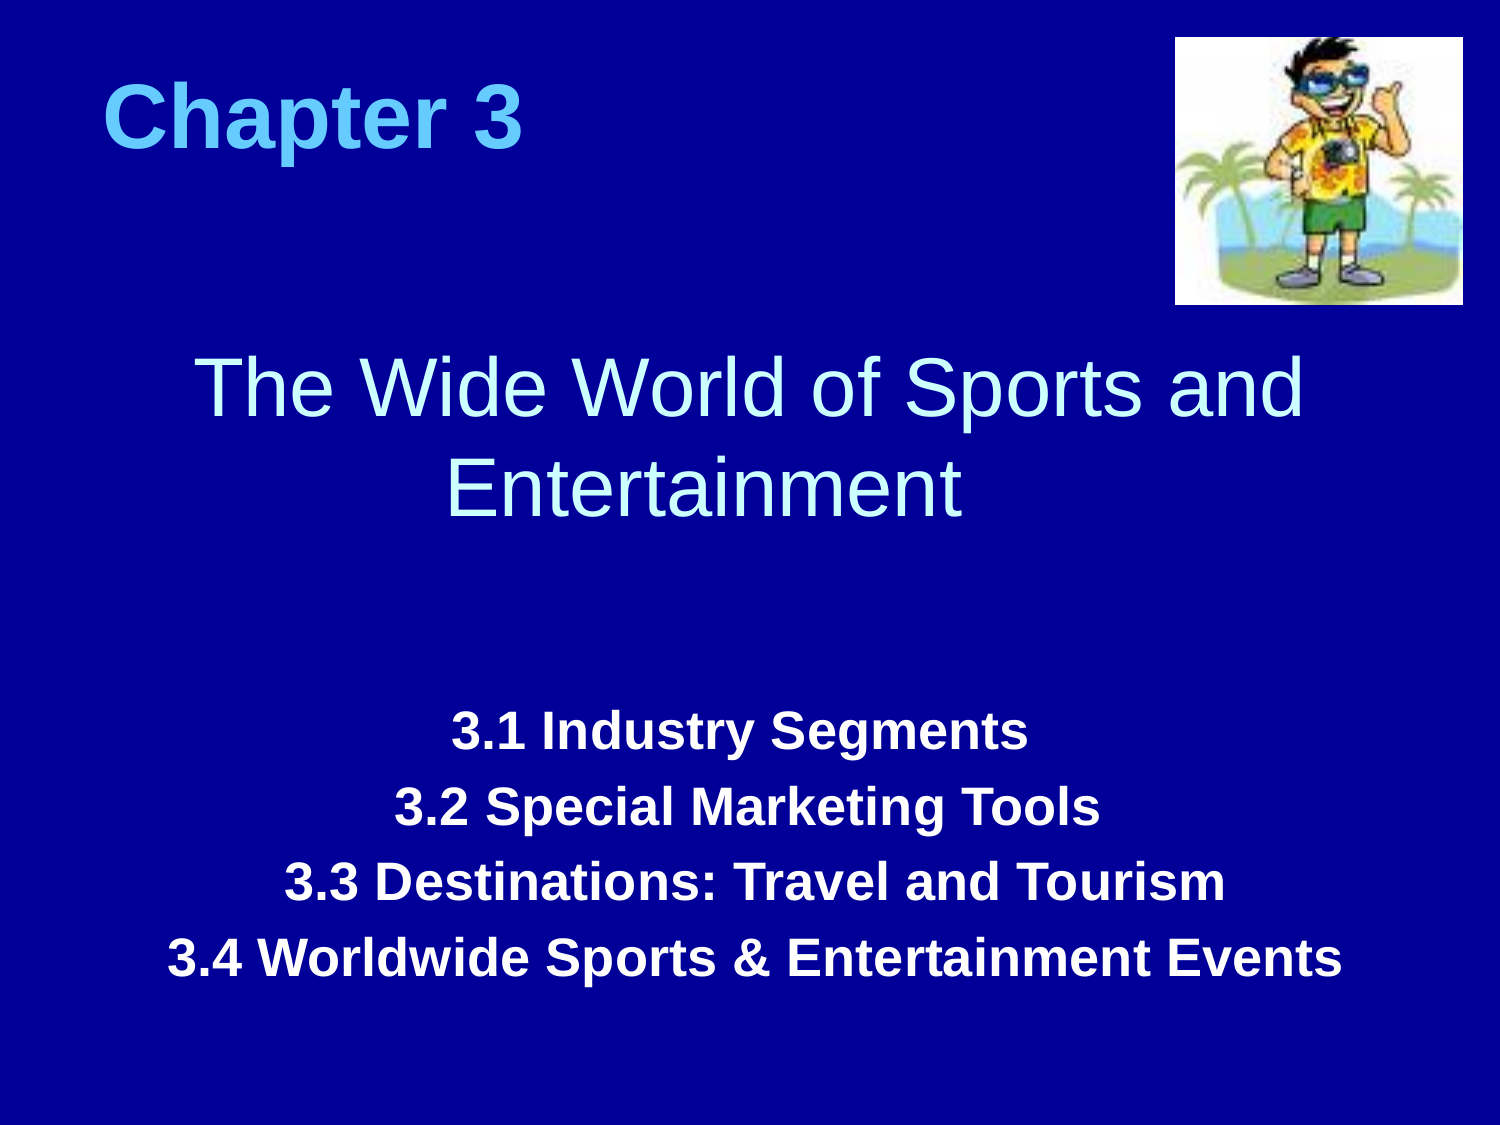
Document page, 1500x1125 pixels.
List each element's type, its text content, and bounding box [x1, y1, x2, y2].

text_box Chapter 3 [87, 49, 566, 175]
subtitle 3.1 Industry Segments 3.2 Special Marketing Tools 3.3 Destinations: Travel and Tourism 3.4 Worldwide Sports & Entertainment Events [124, 687, 1388, 1013]
title The Wide World of Sports and Entertainment [112, 312, 1388, 554]
picture [1174, 37, 1463, 305]
